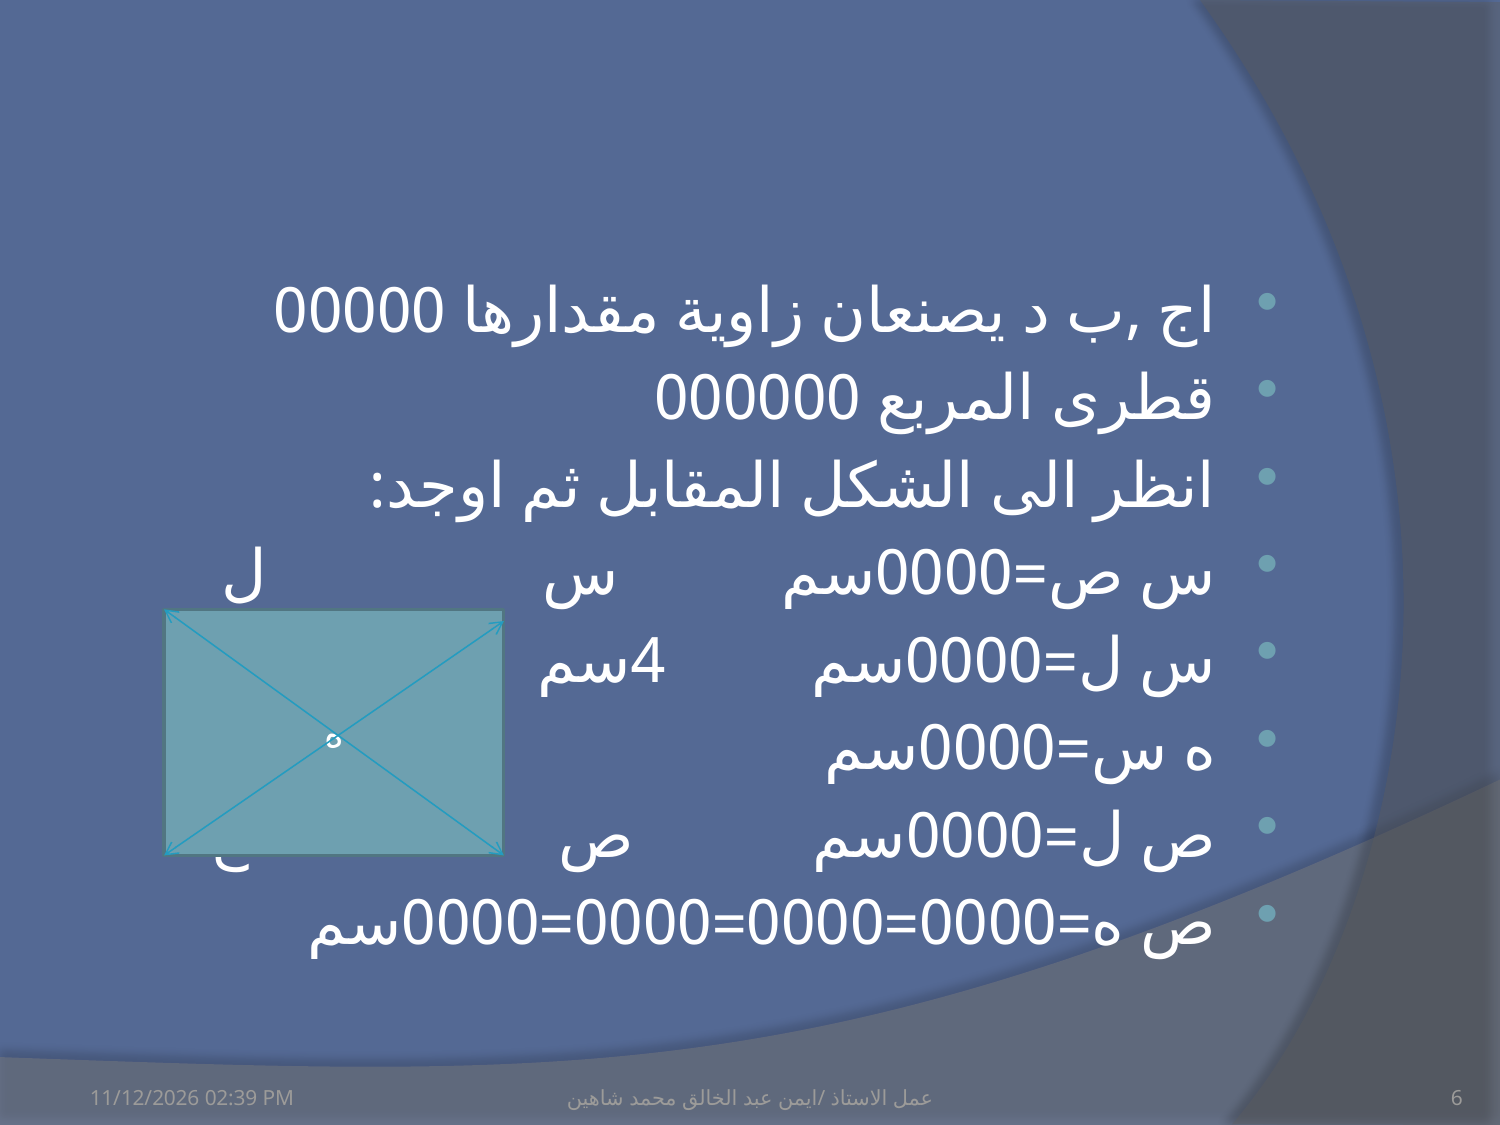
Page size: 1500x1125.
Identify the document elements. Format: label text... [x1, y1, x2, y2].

slide_number 6 [1337, 1053, 1463, 1114]
slide_number 06 كانون الأول، 11 [75, 1053, 425, 1114]
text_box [163, 609, 505, 856]
footer عمل الاستاذ /ايمن عبد الخالق محمد شاهين [512, 1053, 988, 1114]
list اج ,ب د يصنعان زاوية مقدارها 00000 قطرى المربع 000000 انظر الى الشكل المقابل ثم اوجد: س ص=0000سم س ل س ل=0000سم 4سم ه س=0000سم ص ل=0000سم ص ع ص ه=0000=0000=0000=0000سم [75, 262, 1300, 1005]
